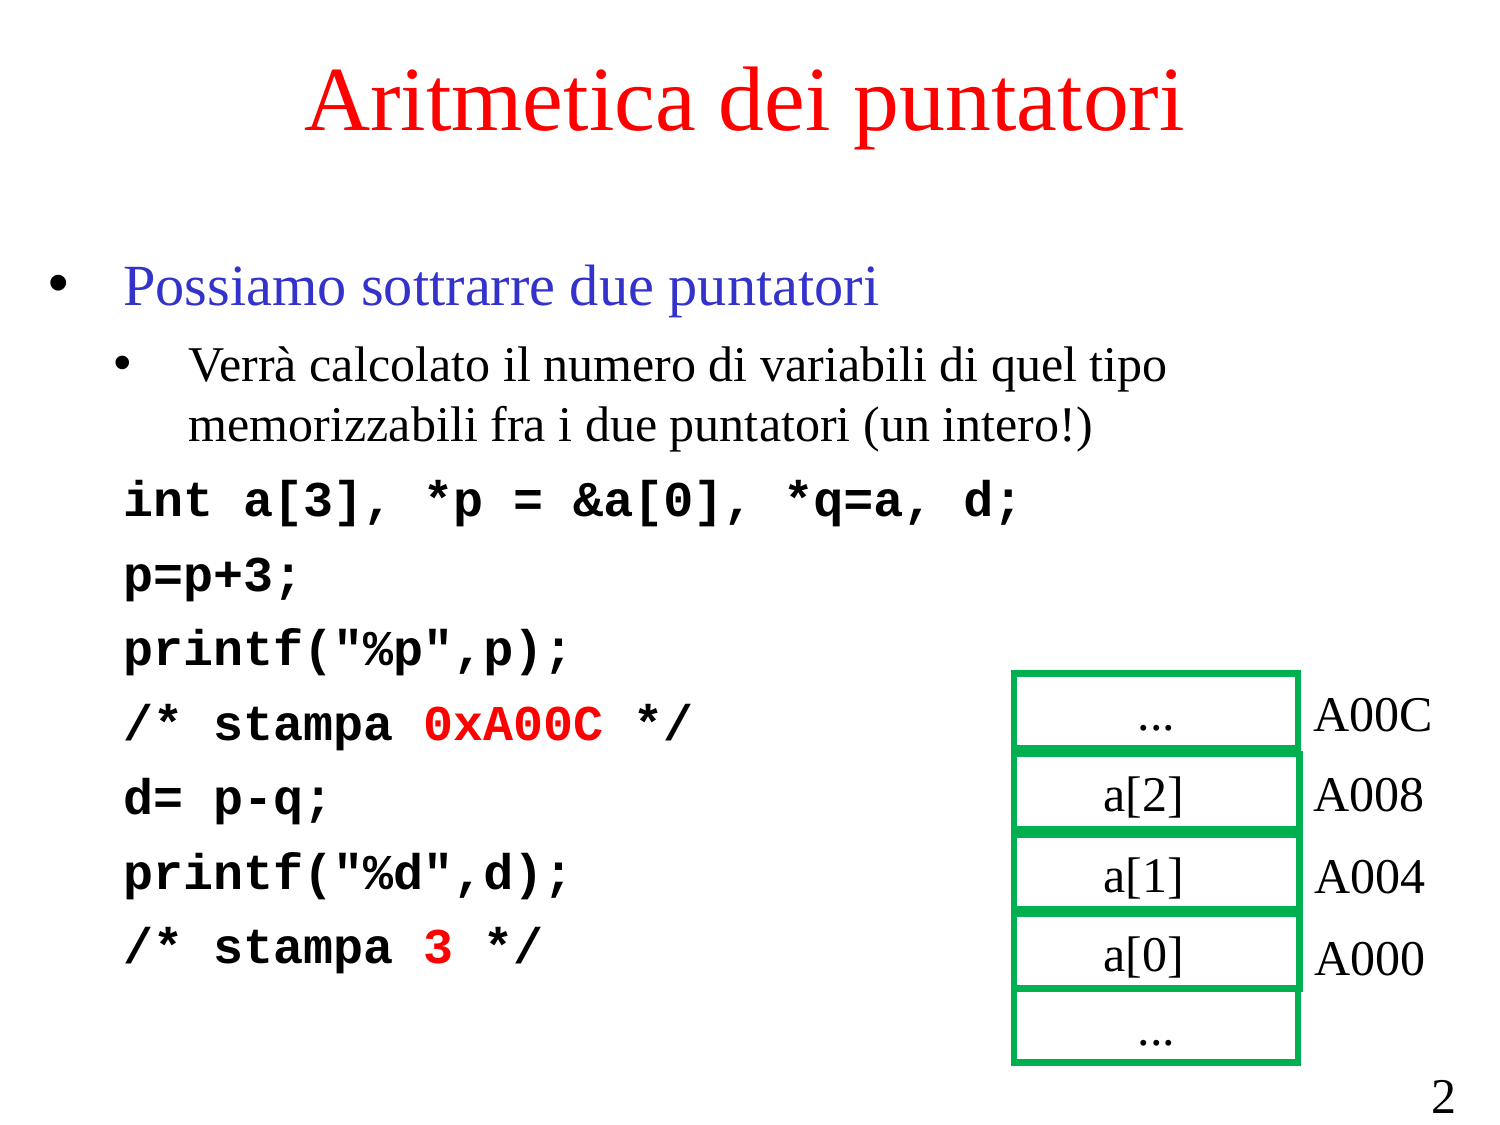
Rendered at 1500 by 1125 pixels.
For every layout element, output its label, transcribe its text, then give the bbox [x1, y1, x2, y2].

text_box A004 [1299, 836, 1446, 909]
text_box ... [1014, 987, 1299, 1063]
text_box ... [1014, 673, 1299, 749]
text_box A000 [1299, 918, 1446, 990]
slide_number 26 [1416, 1056, 1486, 1123]
text_box A008 [1298, 754, 1446, 830]
text_box a[1] [1013, 834, 1300, 910]
list Possiamo sottrarre due puntatori Verrà calcolato il numero di variabili di quel tipo memorizzabili fra i due puntatori (un intero!) int a[3], *p = &a[0], *q=a, d; p=p+3; printf("%p",p); /* stampa 0xA00C */ d= p-q; printf("%d",d); /* stampa 3 */ [33, 239, 1446, 978]
text_box A00C [1298, 673, 1459, 746]
text_box a[0] [1013, 913, 1300, 989]
title Aritmetica dei puntatori [107, 0, 1383, 188]
text_box a[2] [1013, 754, 1298, 829]
